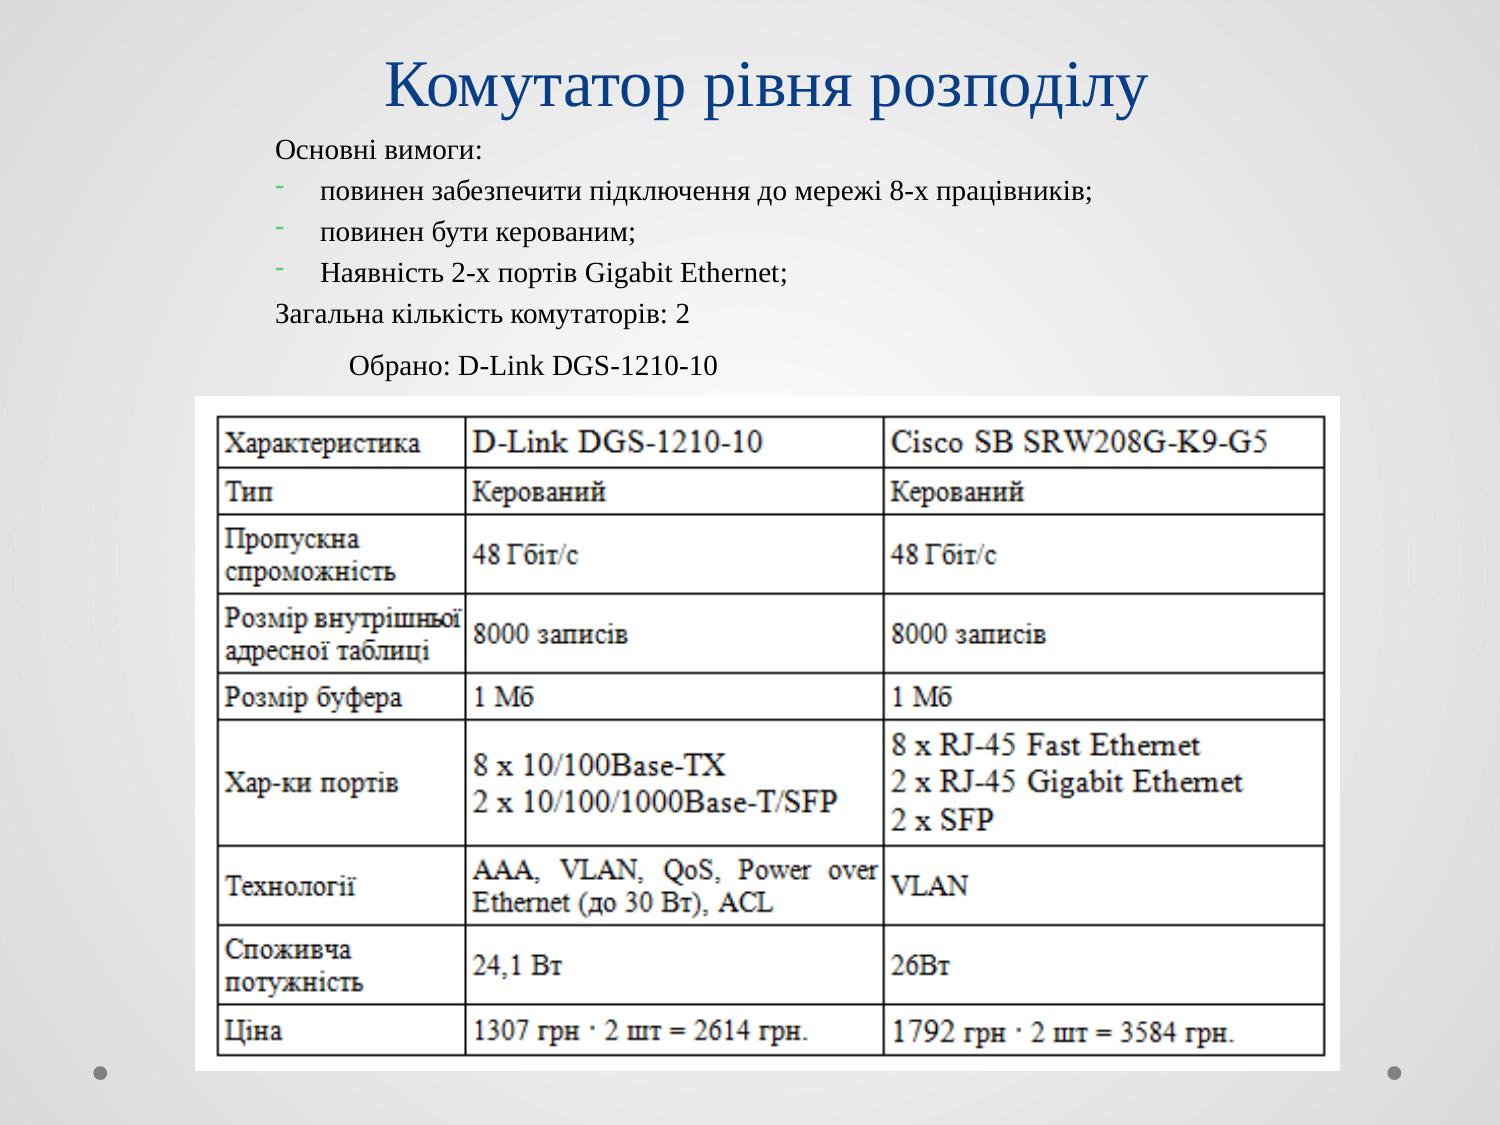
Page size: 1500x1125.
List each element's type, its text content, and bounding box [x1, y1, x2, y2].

text_box Комутатор рівня розподілу [92, 0, 1443, 127]
picture [194, 396, 1341, 1071]
text_box Основні вимоги: повинен забезпечити підключення до мережі 8-х працівників; повинен бути керованим; Наявність 2-х портів Gigabit Ethernet; Загальна кількість комутаторів: 2 Обрано: D-Link DGS-1210-10 [260, 123, 1253, 389]
